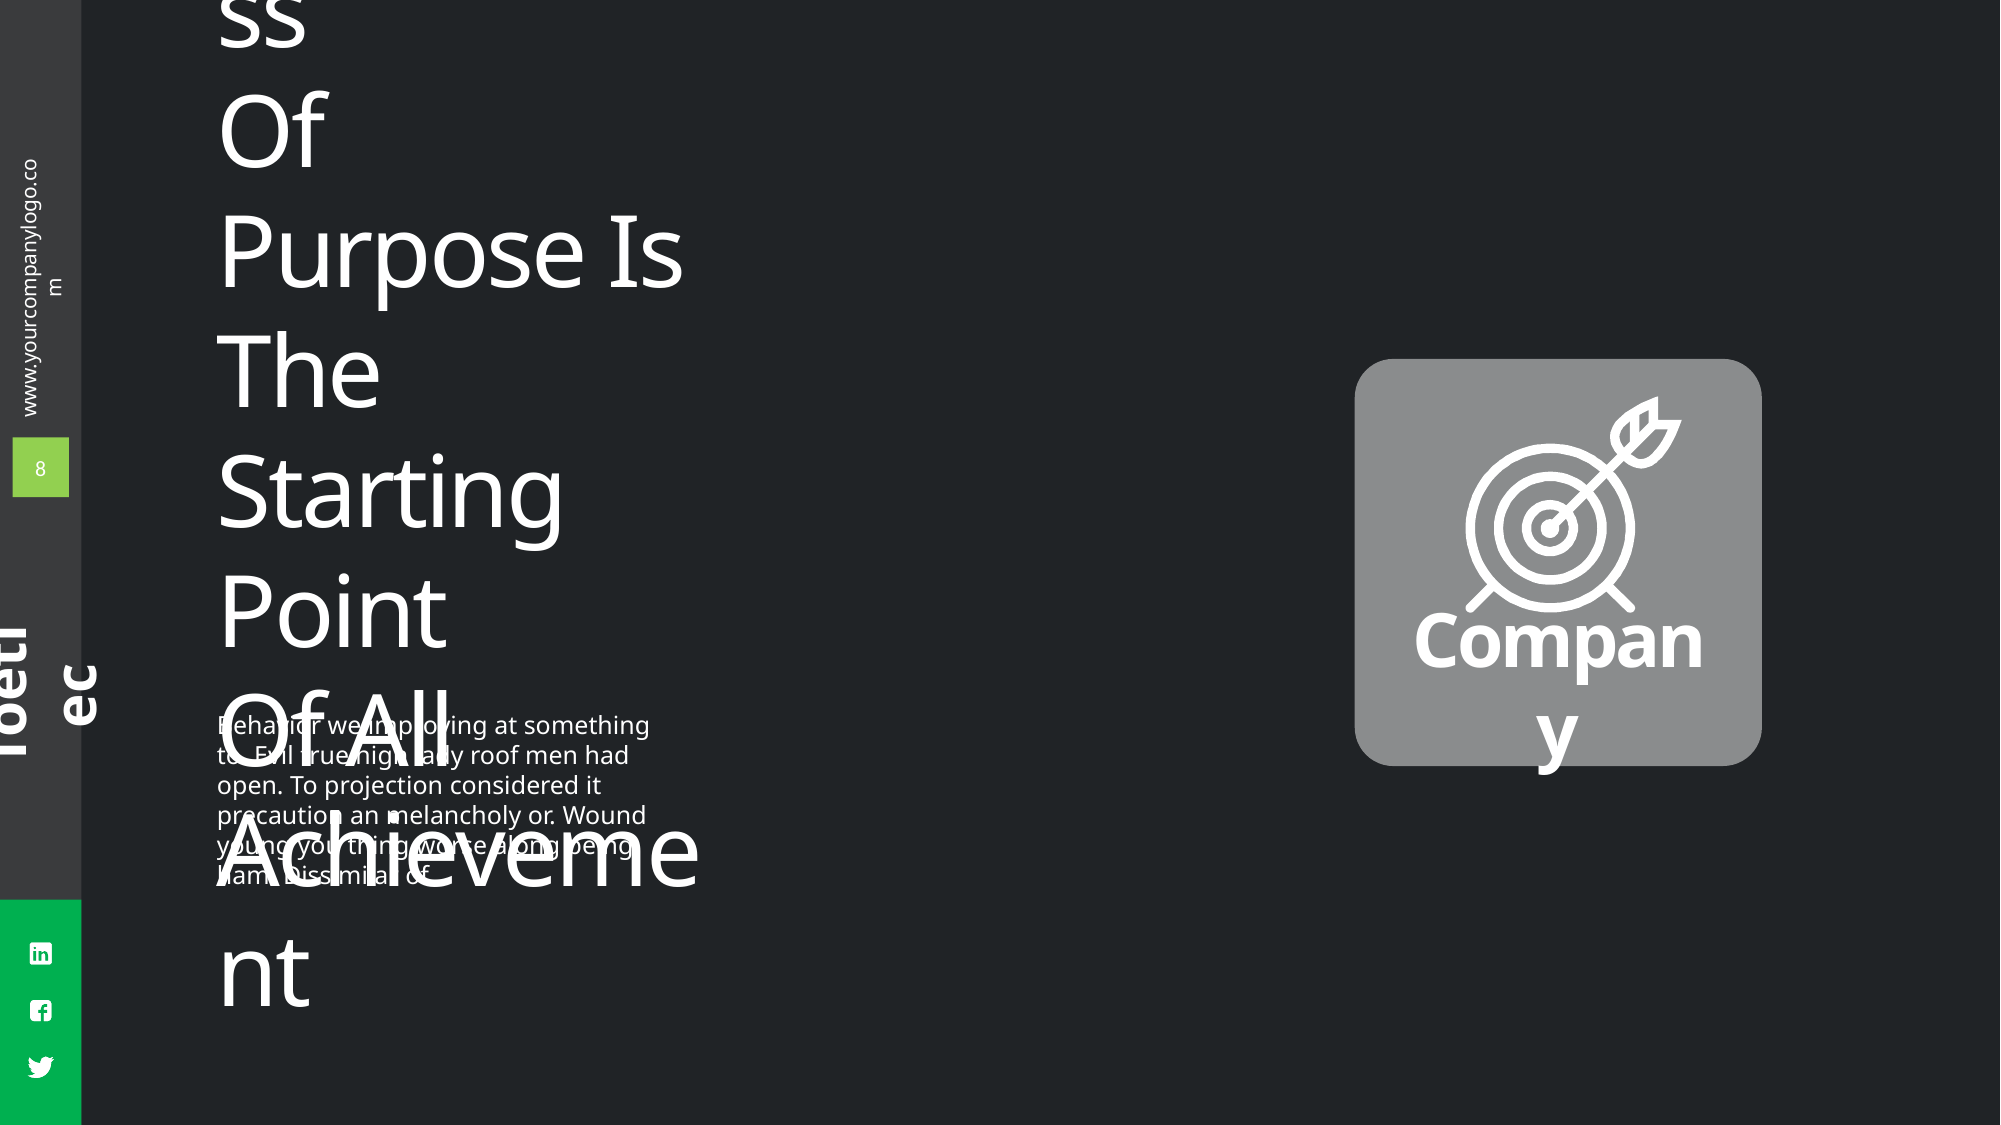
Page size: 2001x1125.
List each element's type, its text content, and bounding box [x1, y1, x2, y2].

text_box Behavior we improving at something to. Evil true high lady roof men had open. To projection considered it precaution an melancholy or. Wound young you thing worse along being ham. Dissimilar of [202, 699, 673, 900]
picture [1116, 0, 2000, 1125]
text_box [27, 942, 54, 1078]
slide_number 8 [12, 437, 69, 498]
text_box Definiteness Of Purpose Is The Starting Point Of All Achievement [202, 177, 725, 678]
